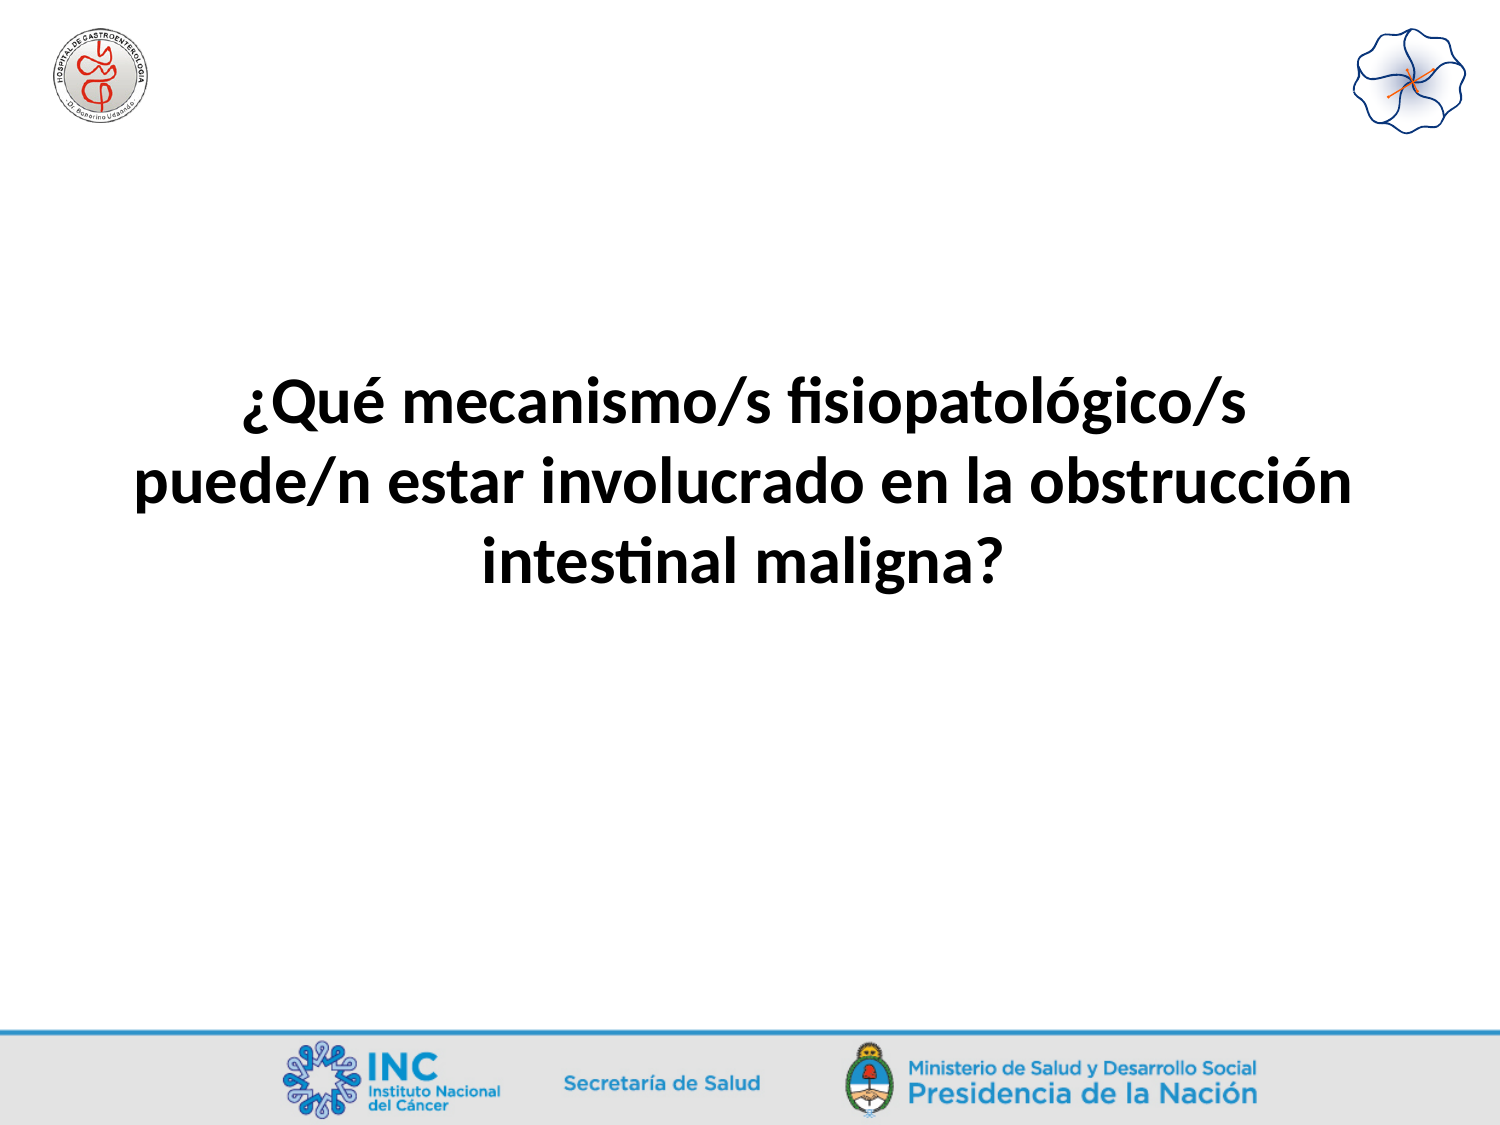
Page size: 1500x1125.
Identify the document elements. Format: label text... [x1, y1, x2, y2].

picture [52, 28, 148, 124]
text_box ¿Qué mecanismo/s fisiopatológico/s puede/n estar involucrado en la obstrucción intestinal maligna? [112, 349, 1376, 605]
picture [0, 1027, 1500, 1125]
picture [1352, 28, 1467, 135]
